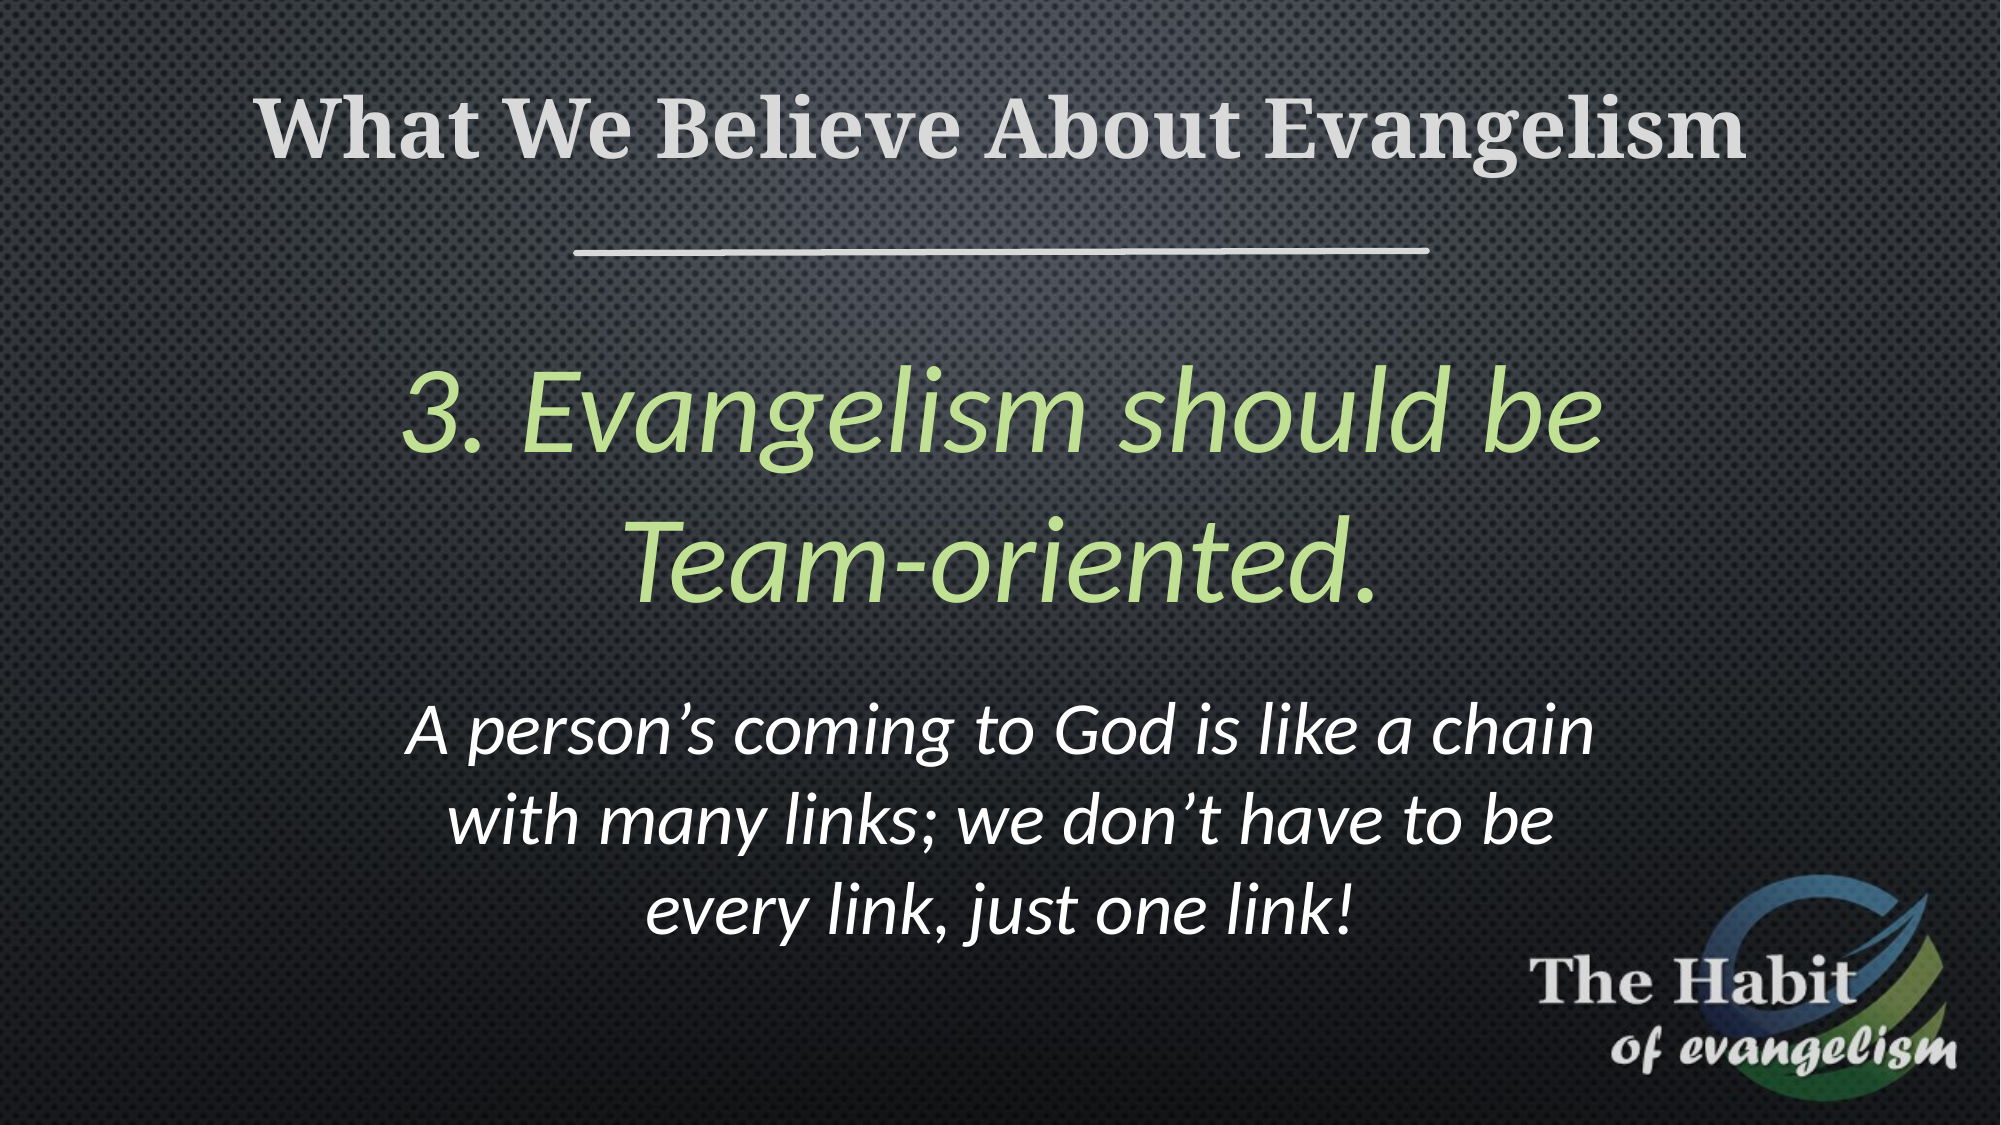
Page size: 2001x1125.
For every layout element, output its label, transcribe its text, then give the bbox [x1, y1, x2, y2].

picture [0, 0, 2001, 1125]
text_box 3. Evangelism should be Team-oriented. [223, 320, 1780, 636]
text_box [575, 250, 1427, 254]
text_box A person’s coming to God is like a chain with many links; we don’t have to be every link, just one link! [352, 672, 1651, 958]
text_box What We Believe About Evangelism [23, 67, 1980, 183]
